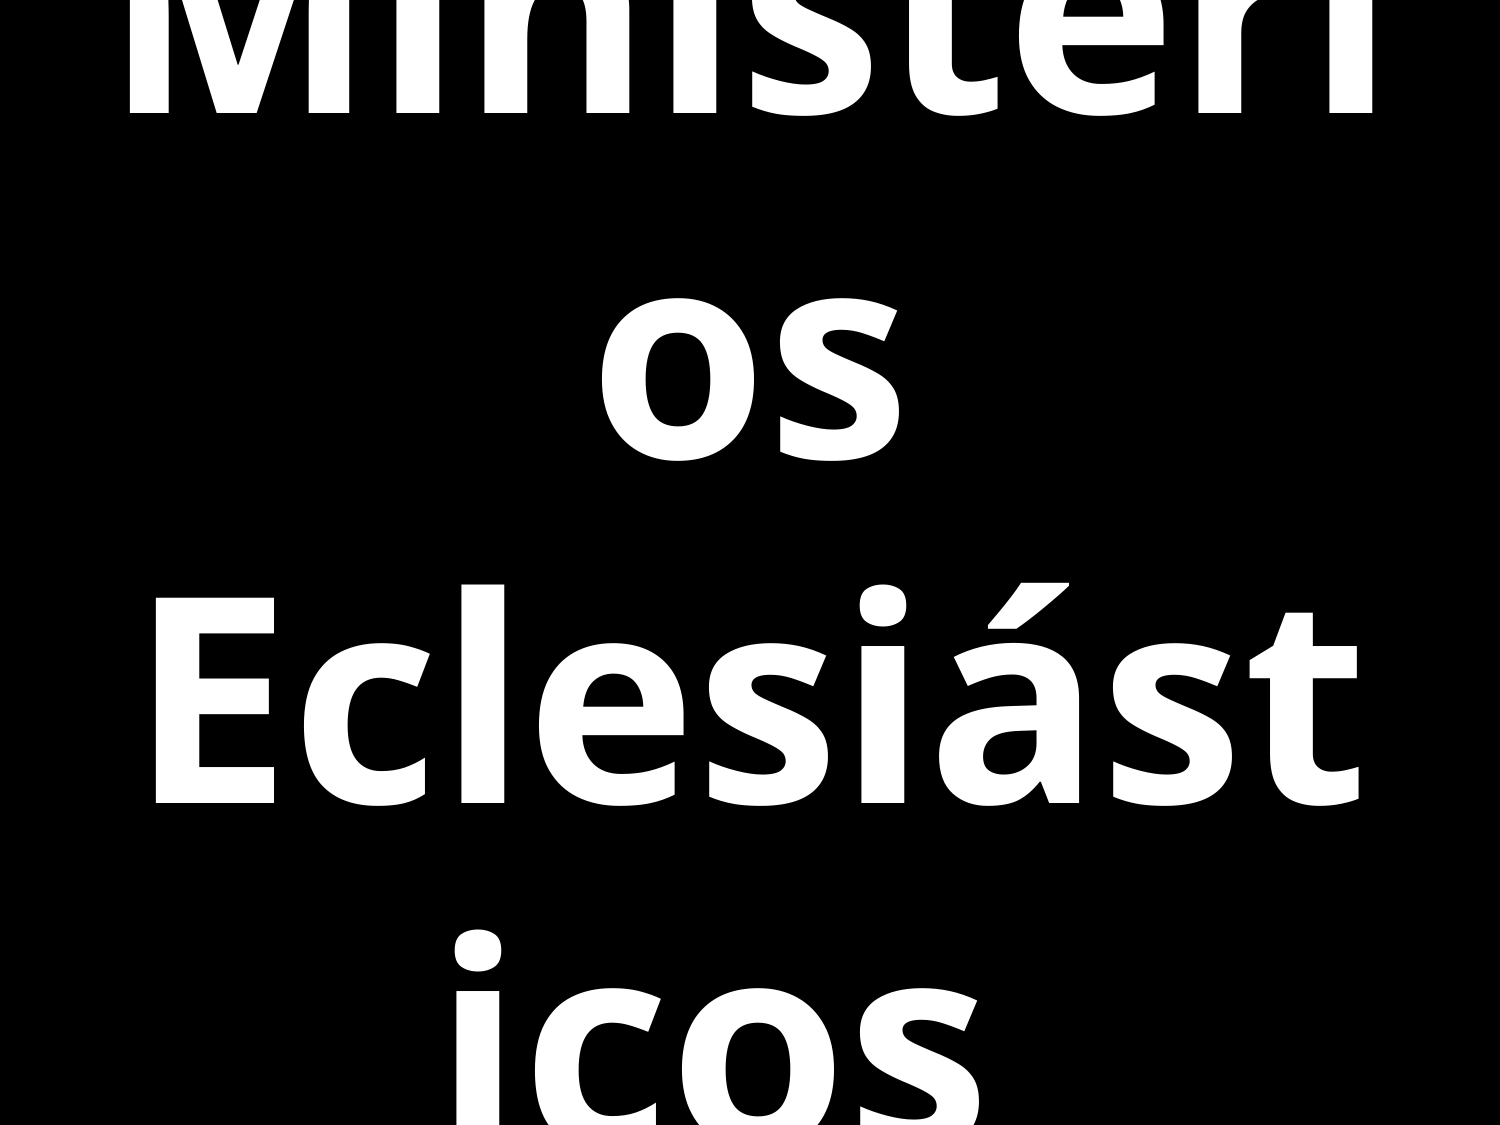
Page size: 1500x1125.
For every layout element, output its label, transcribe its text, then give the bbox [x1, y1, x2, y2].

title Ministerios Eclesiásticos [75, 422, 1425, 610]
